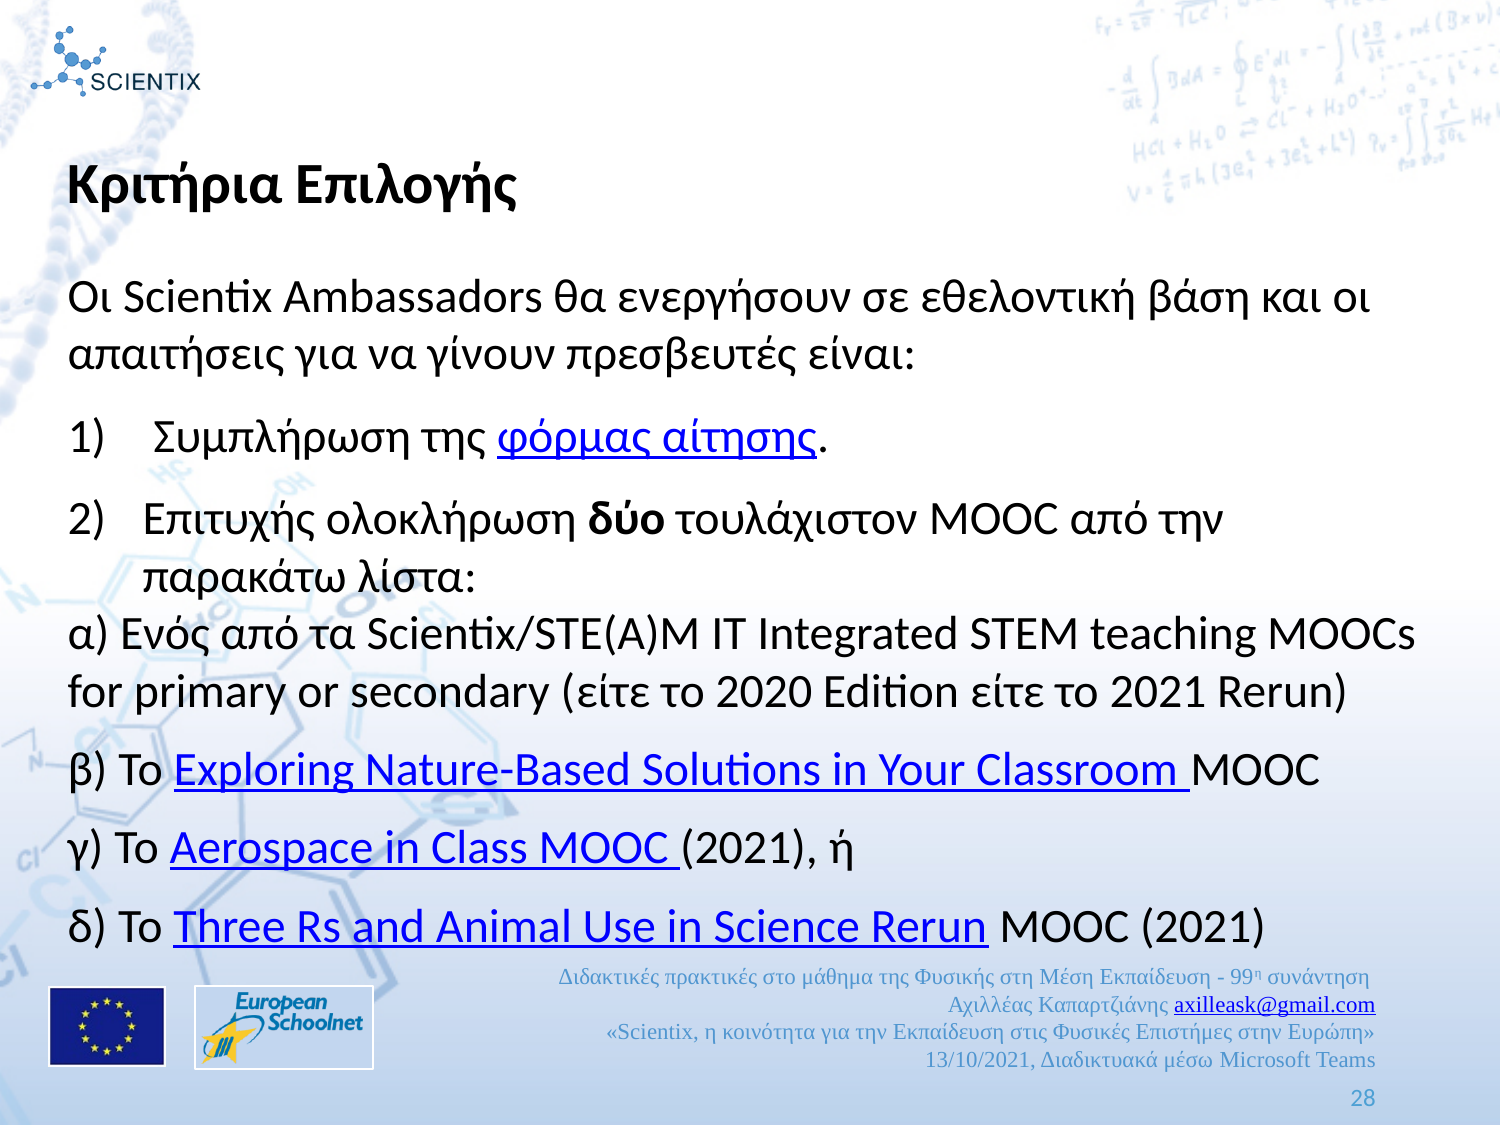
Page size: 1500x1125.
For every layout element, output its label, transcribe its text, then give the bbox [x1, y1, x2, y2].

text_box Κριτήρια Επιλογής Οι Scientix Ambassadors θα ενεργήσουν σε εθελοντική βάση και οι απαιτήσεις για να γίνουν πρεσβευτές είναι: Συμπλήρωση της φόρμας αίτησης. Επιτυχής ολοκλήρωση δύο τουλάχιστον MOOC από την παρακάτω λίστα: α) Ενός από τα Scientix/STE(A)M IT Integrated STEM teaching MOOCs for primary or secondary (είτε το 2020 Edition είτε το 2021 Rerun) β) Το Exploring Nature-Based Solutions in Your Classroom MOOC γ) Το Aerospace in Class MOOC (2021), ή δ) Το Three Rs and Animal Use in Science Rerun MOOC (2021) [52, 137, 1439, 1038]
picture [0, 0, 1500, 1125]
